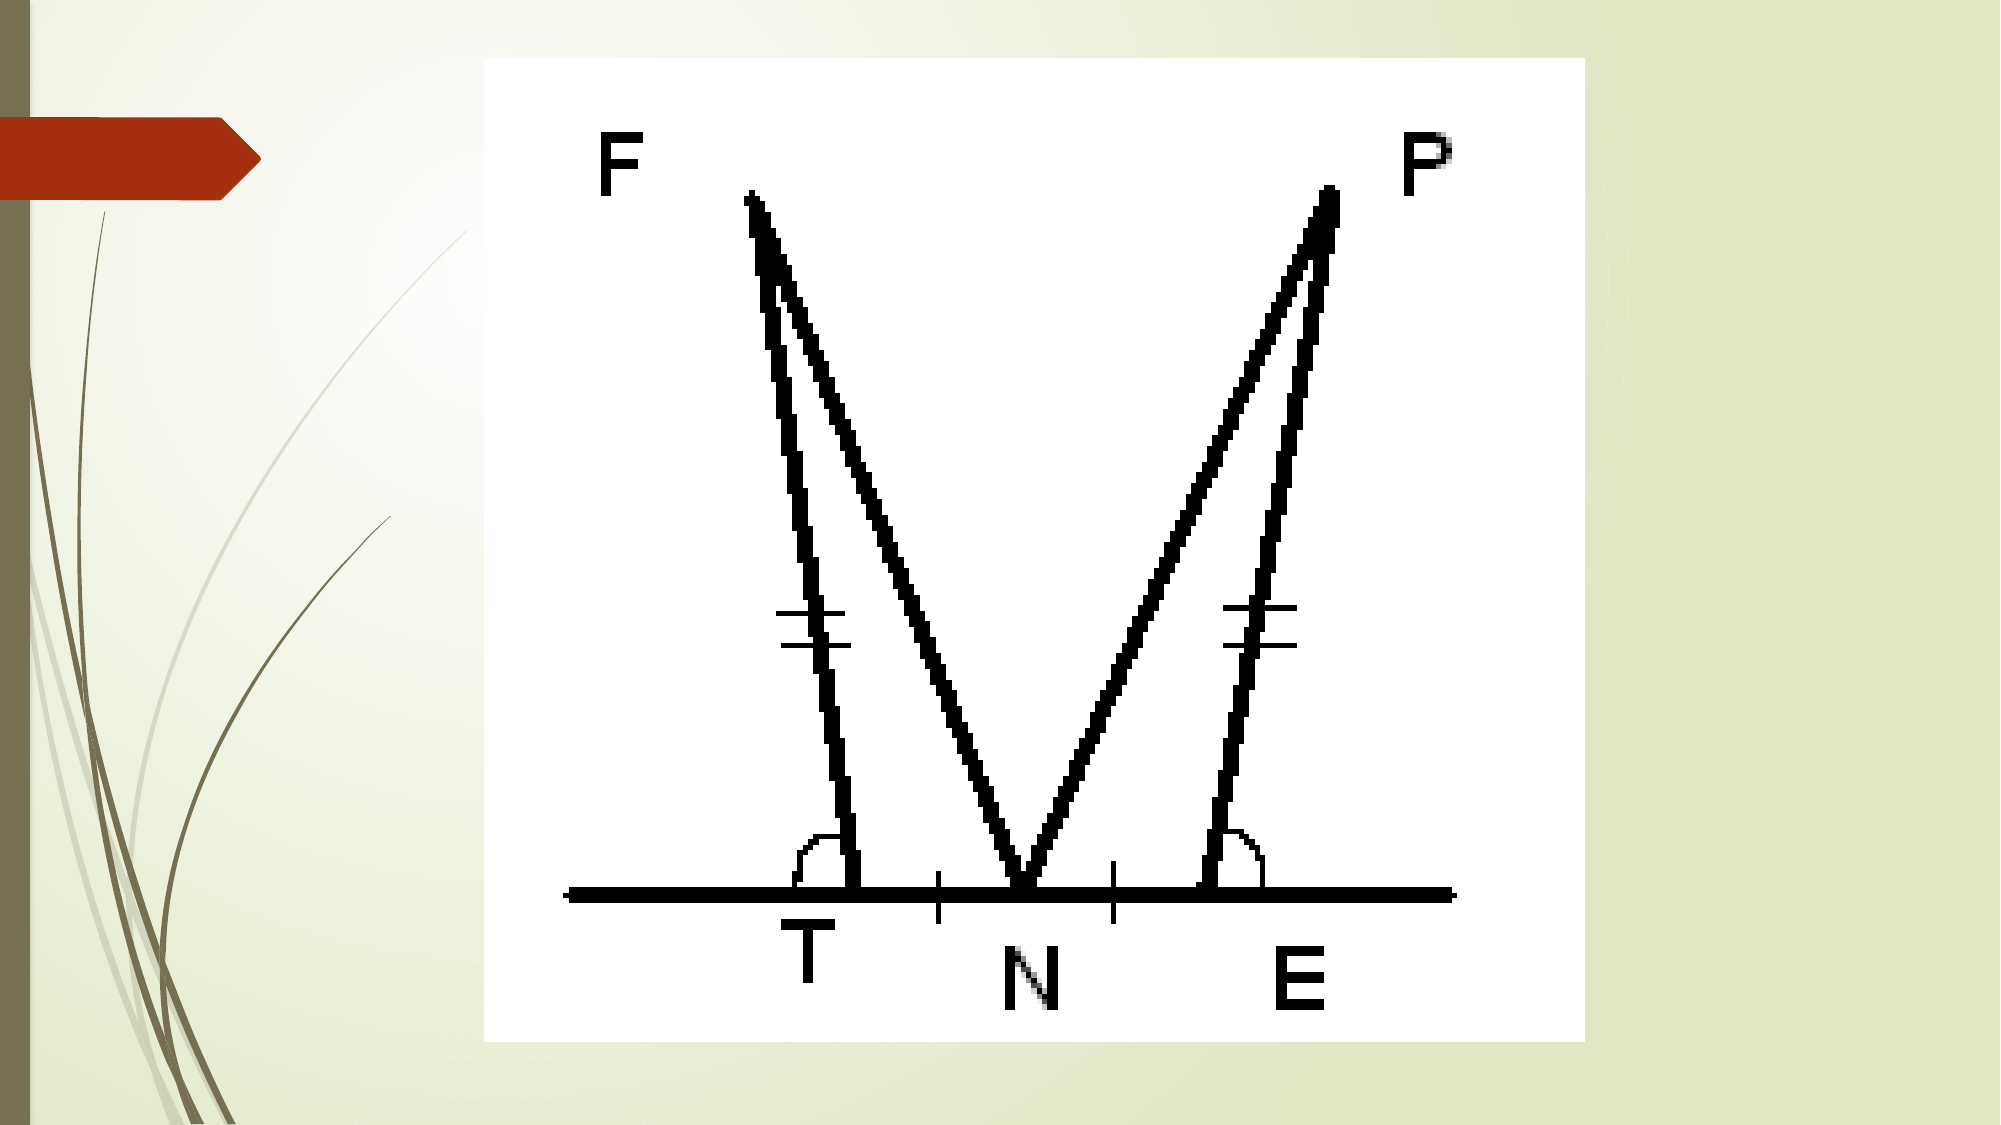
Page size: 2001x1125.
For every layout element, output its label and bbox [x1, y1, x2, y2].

picture [484, 58, 1585, 1042]
